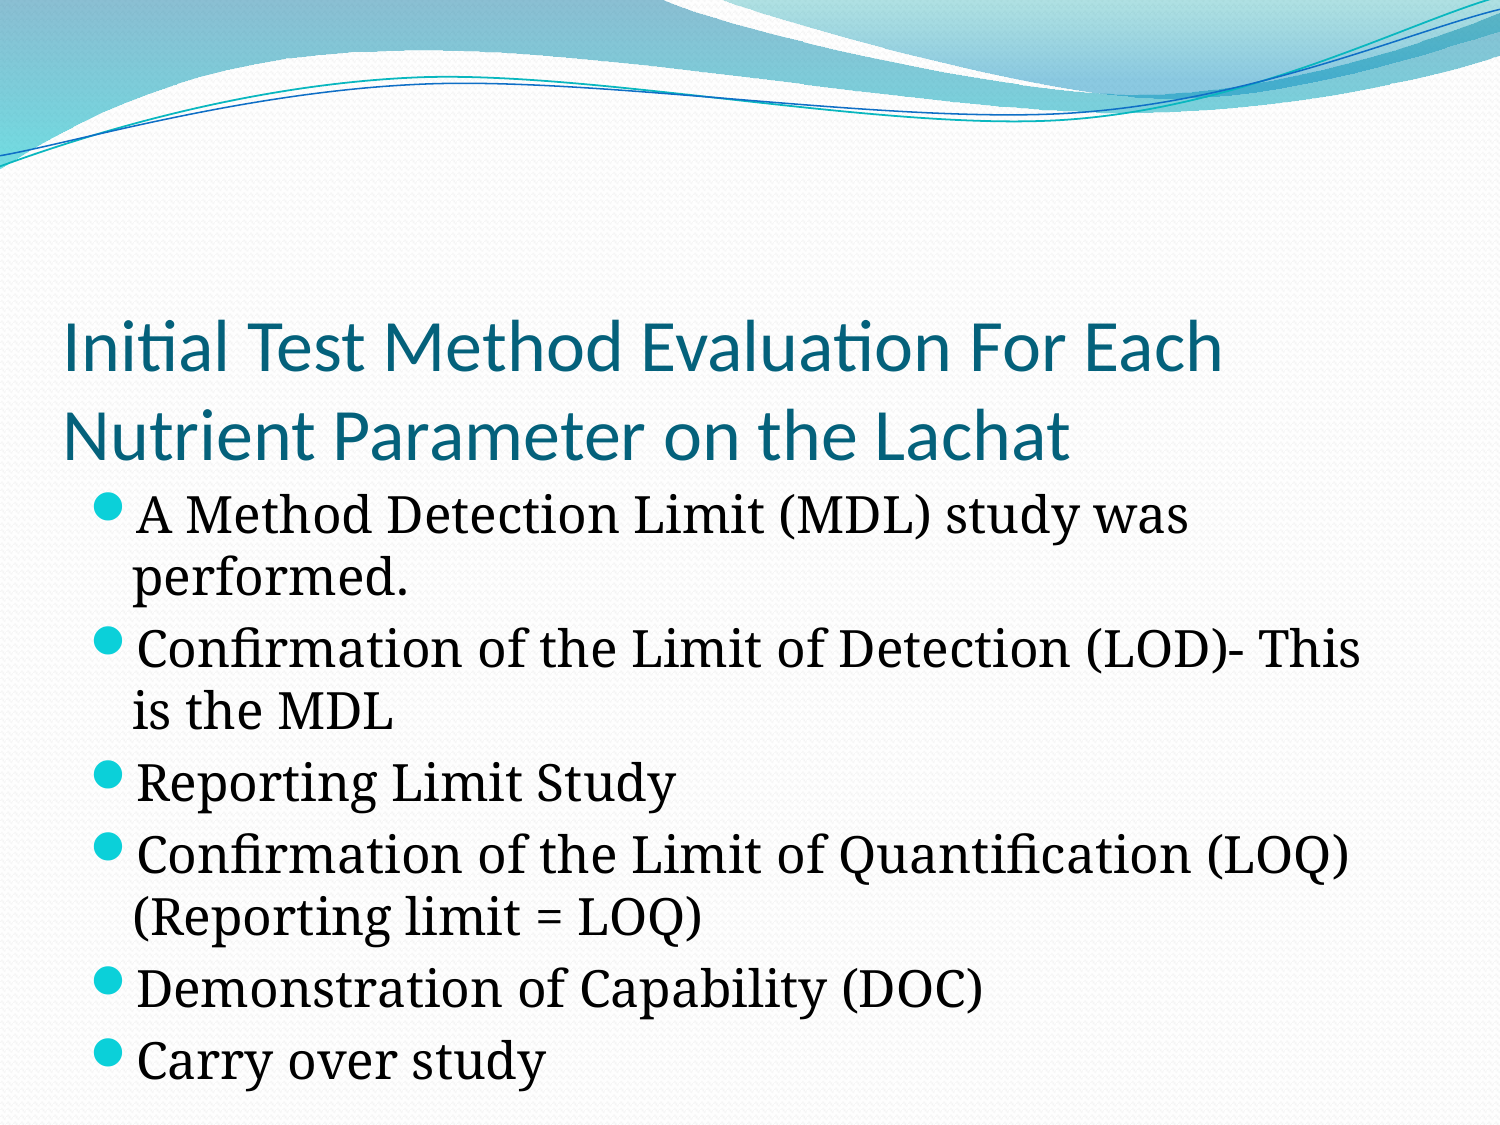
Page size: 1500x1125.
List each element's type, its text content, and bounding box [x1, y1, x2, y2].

list A Method Detection Limit (MDL) study was performed. Confirmation of the Limit of Detection (LOD)- This is the MDL Reporting Limit Study Confirmation of the Limit of Quantification (LOQ) (Reporting limit = LOQ) Demonstration of Capability (DOC) Carry over study [75, 474, 1425, 1100]
title Initial Test Method Evaluation For Each Nutrient Parameter on the Lachat [62, 287, 1413, 475]
